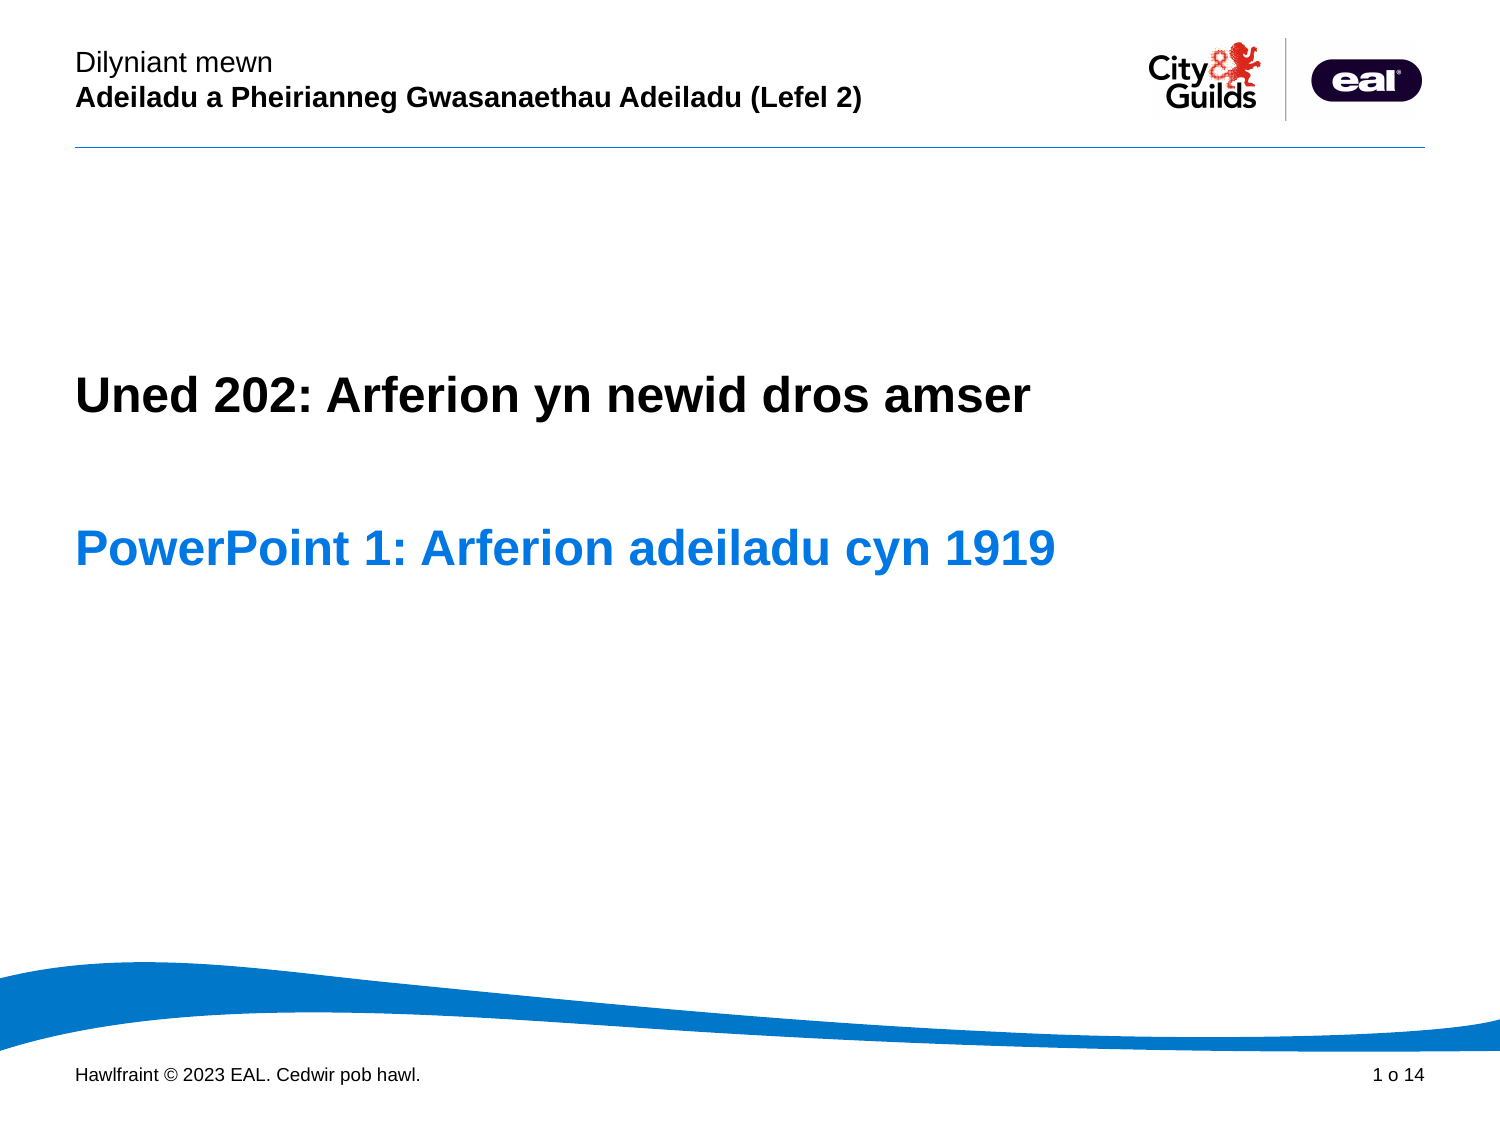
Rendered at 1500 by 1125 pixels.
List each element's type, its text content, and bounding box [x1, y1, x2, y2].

text_box Uned 202: Arferion yn newid dros amser [75, 362, 1388, 484]
list Cyflwyniad PowerPoint [74, 224, 1426, 1006]
title PowerPoint 1: Arferion adeiladu cyn 1919 [74, 514, 1413, 928]
picture [1149, 38, 1422, 121]
